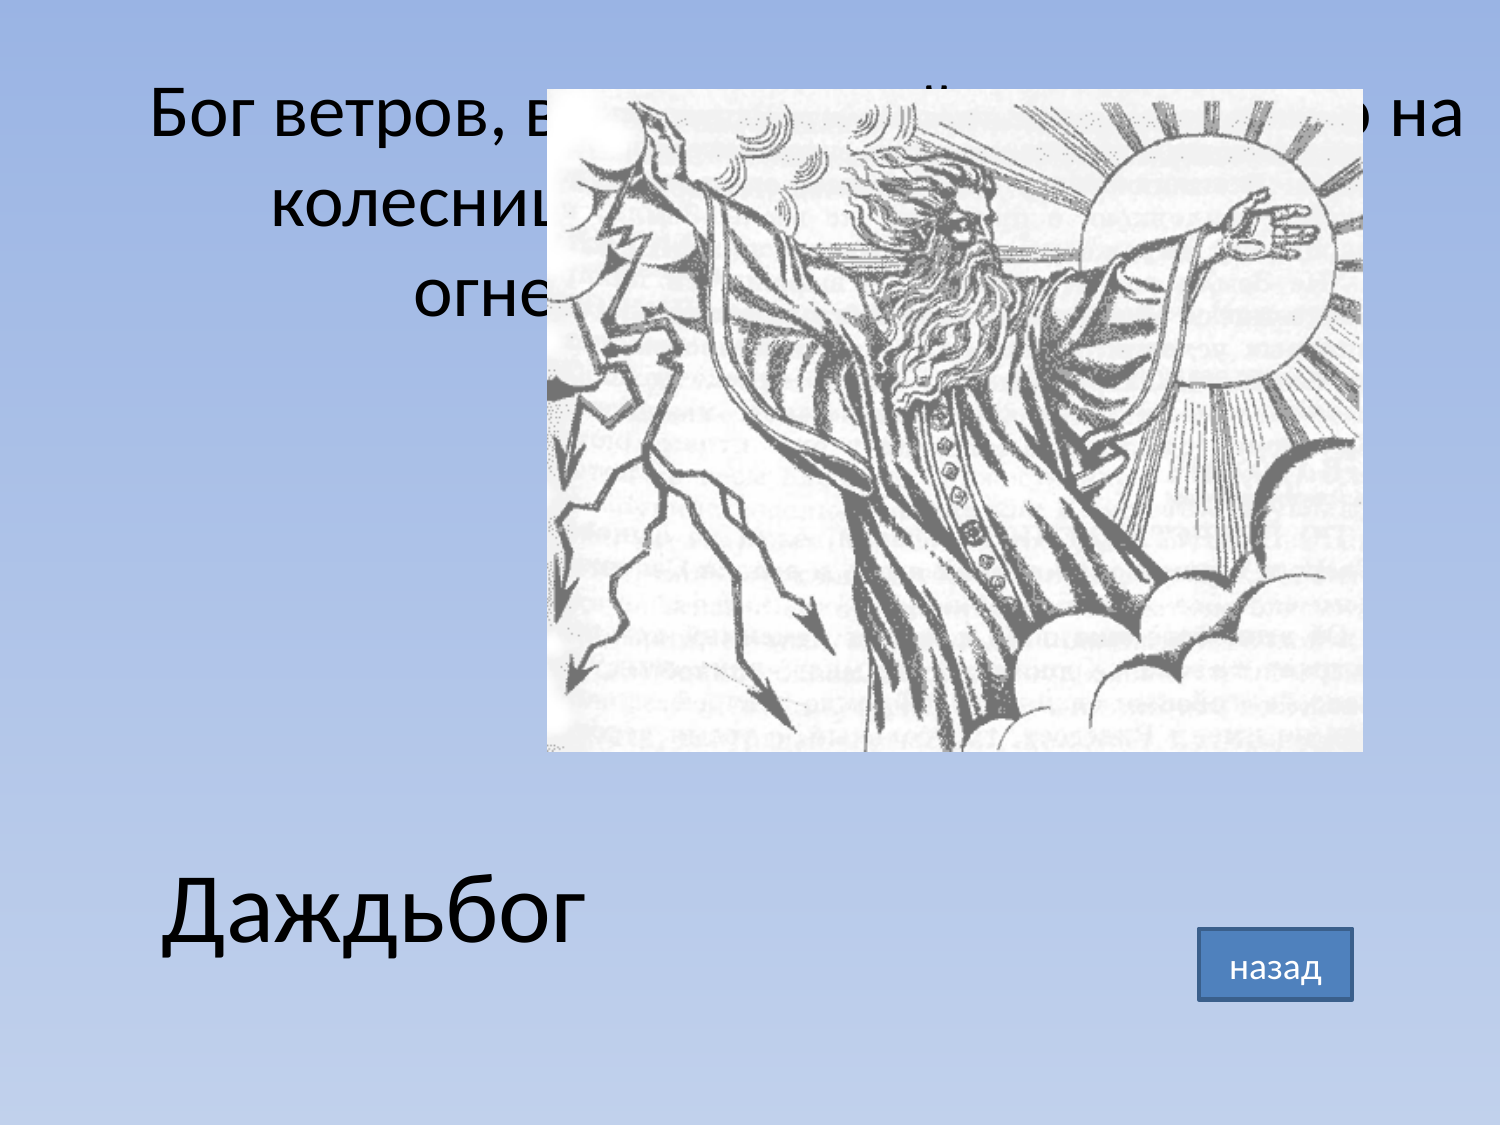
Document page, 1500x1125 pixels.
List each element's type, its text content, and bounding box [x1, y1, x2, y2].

picture [547, 89, 1363, 752]
text_box Даждьбог [147, 835, 703, 971]
text_box Бог ветров, выезжающий каждое утро на колеснице, запряженной белыми огнедышащими конями. [39, 54, 1500, 340]
text_box назад [1197, 927, 1354, 1002]
